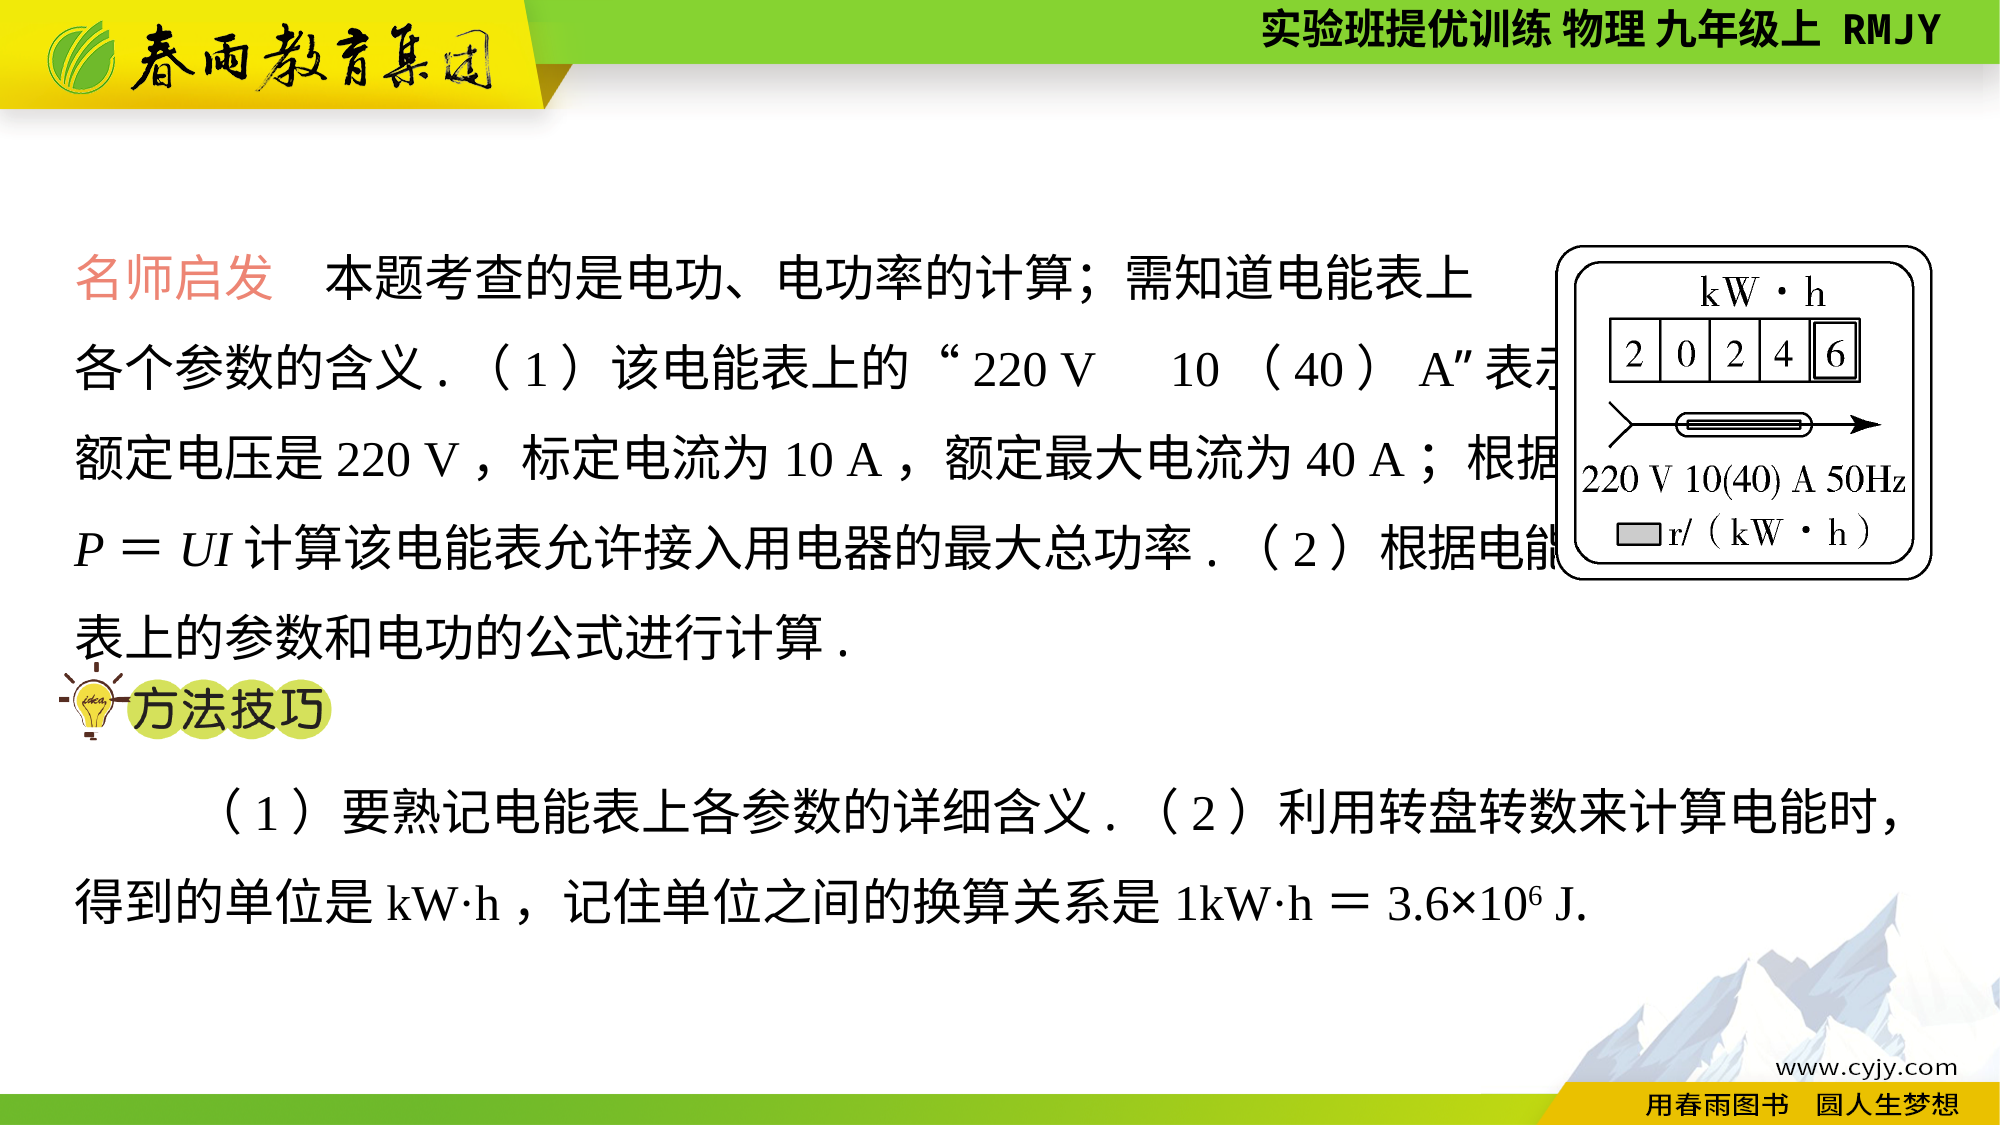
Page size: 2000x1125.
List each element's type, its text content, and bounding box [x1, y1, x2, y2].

list 名师启发 本题考查的是电功、电功率的计算；需知道电能表上 各个参数的含义.（1）该电能表上的“220 V 10（40）A”表示 额定电压是220 V，标定电流为10 A，额定最大电流为40 A；根据 P＝UI计算该电能表允许接入用电器的最大总功率.（2）根据电能 表上的参数和电功的公式进行计算. [59, 208, 1944, 667]
picture [0, 0, 2000, 1125]
text_box （1）要熟记电能表上各参数的详细含义.（2）利用转盘转数来计算电能时，得到的单位是kW·h，记住单位之间的换算关系是1kW·h＝3.6×106 J. [59, 743, 1944, 939]
